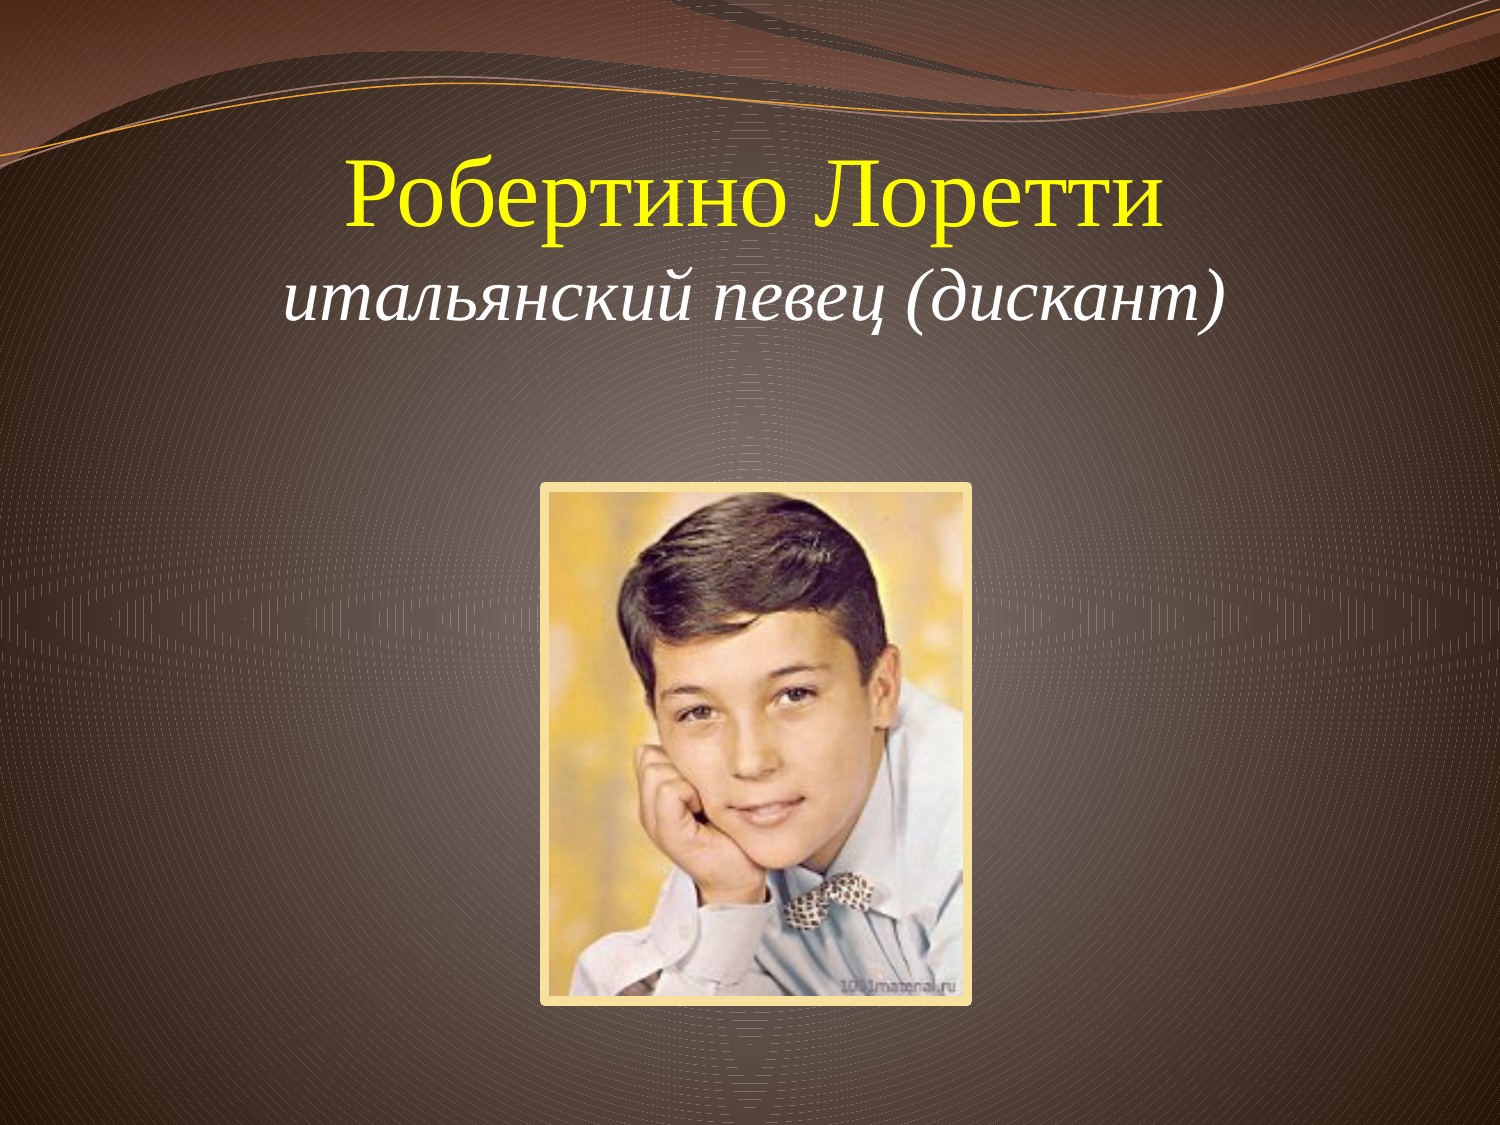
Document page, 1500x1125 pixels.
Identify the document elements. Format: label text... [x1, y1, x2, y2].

title Робертино Лоретти итальянский певец (дискант) [53, 0, 1459, 1125]
picture [548, 491, 963, 997]
